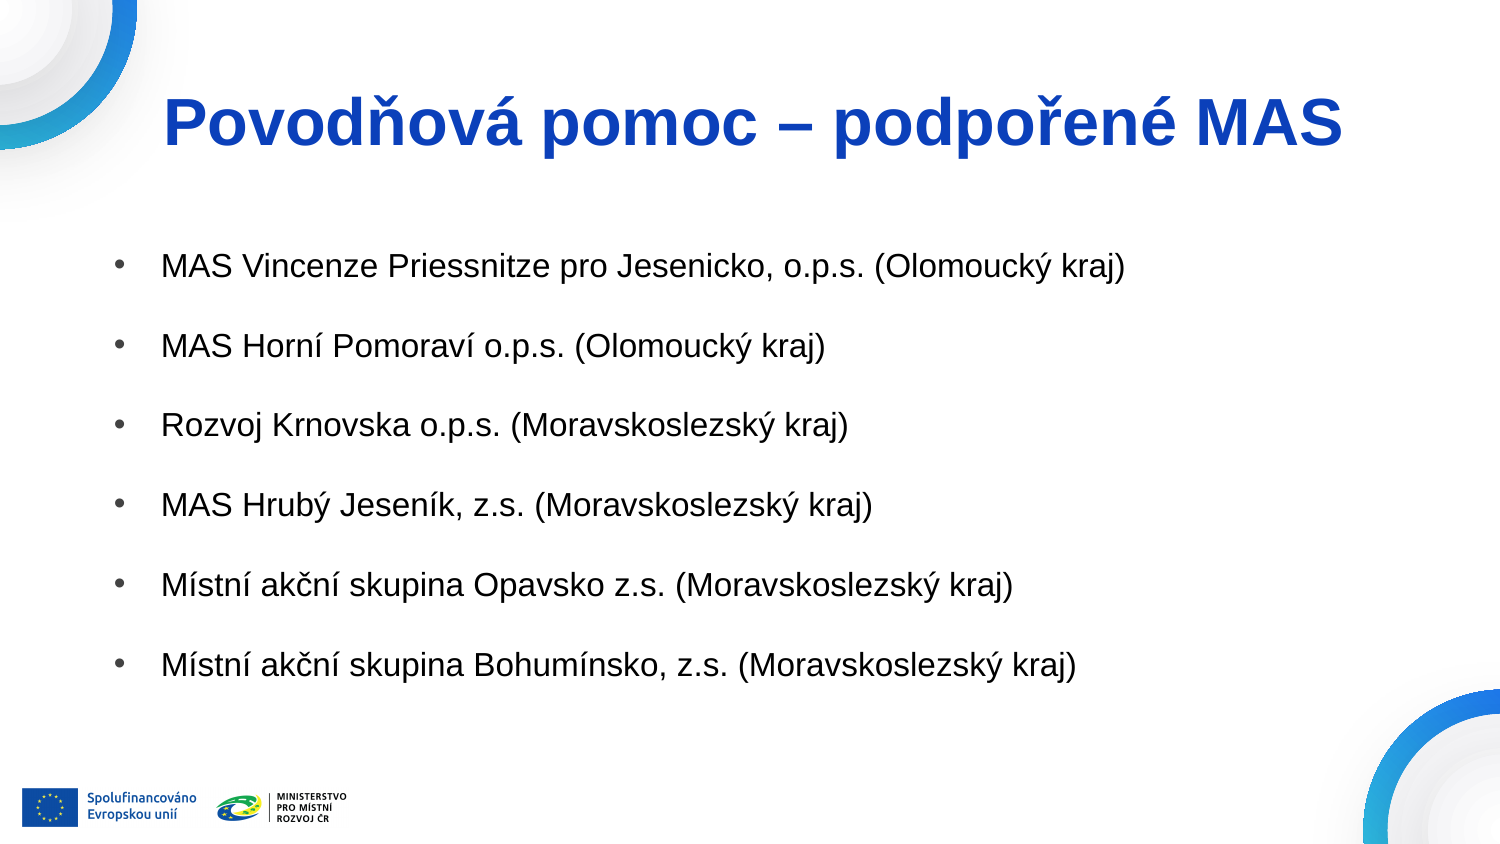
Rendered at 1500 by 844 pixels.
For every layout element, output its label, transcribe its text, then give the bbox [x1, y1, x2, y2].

subtitle MAS Vincenze Priessnitze pro Jesenicko, o.p.s. (Olomoucký kraj) MAS Horní Pomoraví o.p.s. (Olomoucký kraj) Rozvoj Krnovska o.p.s. (Moravskoslezský kraj) MAS Hrubý Jeseník, z.s. (Moravskoslezský kraj) Místní akční skupina Opavsko z.s. (Moravskoslezský kraj) Místní akční skupina Bohumínsko, z.s. (Moravskoslezský kraj) [78, 189, 1384, 789]
picture [21, 787, 349, 828]
title Povodňová pomoc – podpořené MAS [120, 61, 1387, 177]
